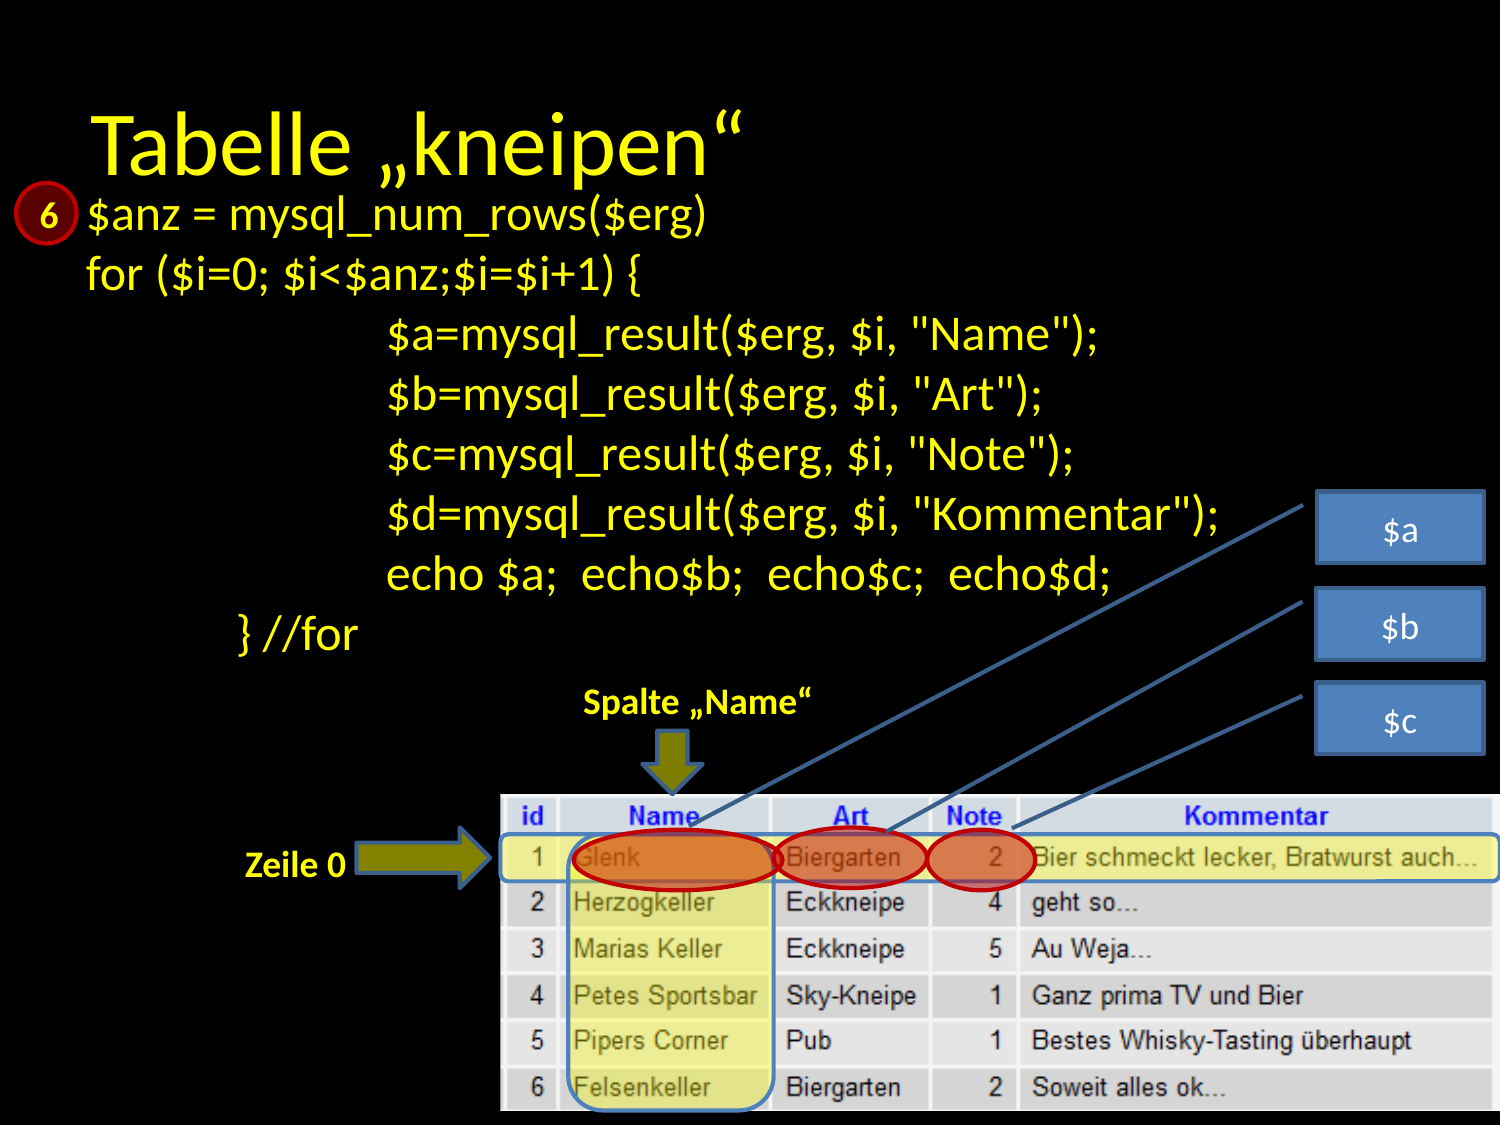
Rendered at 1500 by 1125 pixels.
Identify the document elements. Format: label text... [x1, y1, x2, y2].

text_box $b [1314, 586, 1486, 662]
text_box $a [749, 503, 1305, 792]
picture [500, 793, 1500, 1111]
text_box $b [953, 599, 1304, 792]
text_box $a [1315, 489, 1486, 565]
text_box [640, 728, 705, 792]
text_box $anz = mysql_num_rows($erg) for ($i=0; $i<$anz;$i=$i+1) { $a=mysql_result($erg, $i, "Name"); $b=mysql_result($erg, $i, "Art"); $c=mysql_result($erg, $i, "Note"); $d=mysql_result($erg, $i, "Kommentar"); echo $a; echo$b; echo$c; echo$d; } //for [70, 149, 1495, 693]
text_box [354, 825, 493, 891]
text_box $c [1086, 693, 1304, 792]
text_box Spalte „Name“ [568, 670, 851, 730]
title Tabelle „kneipen“ [75, 45, 1425, 149]
text_box 6 [13, 180, 79, 246]
text_box Zeile 0 [230, 832, 460, 893]
text_box $c [1314, 680, 1486, 756]
